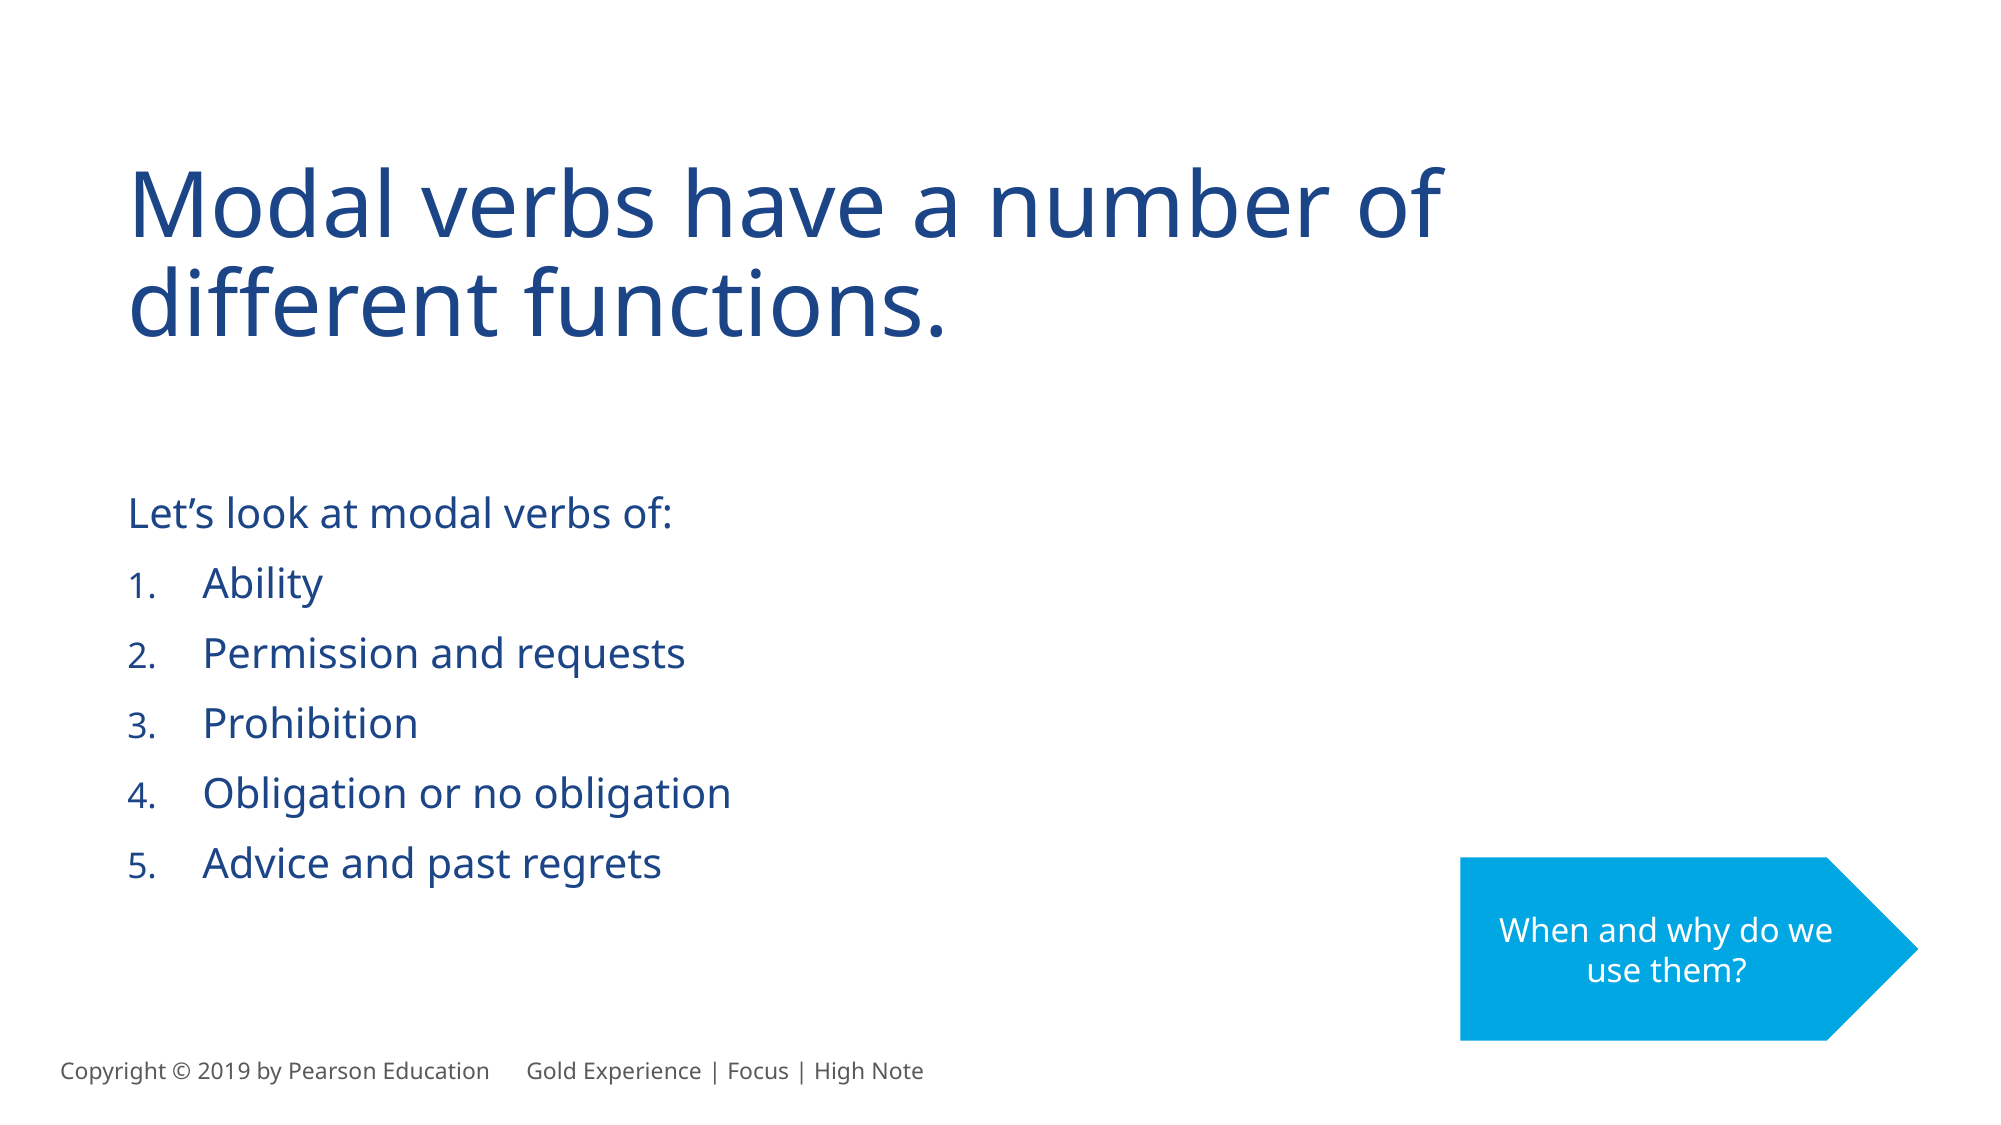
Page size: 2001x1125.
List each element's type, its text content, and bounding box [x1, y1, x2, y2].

text_box When and why do we use them? [1458, 855, 1921, 1043]
title Modal verbs have a number of different functions. [112, 125, 1763, 390]
footer Copyright © 2019 by Pearson Education Gold Experience | Focus | High Note [45, 1040, 1084, 1101]
list Let’s look at modal verbs of: Ability Permission and requests Prohibition Obligation or no obligation Advice and past regrets [112, 484, 1763, 858]
